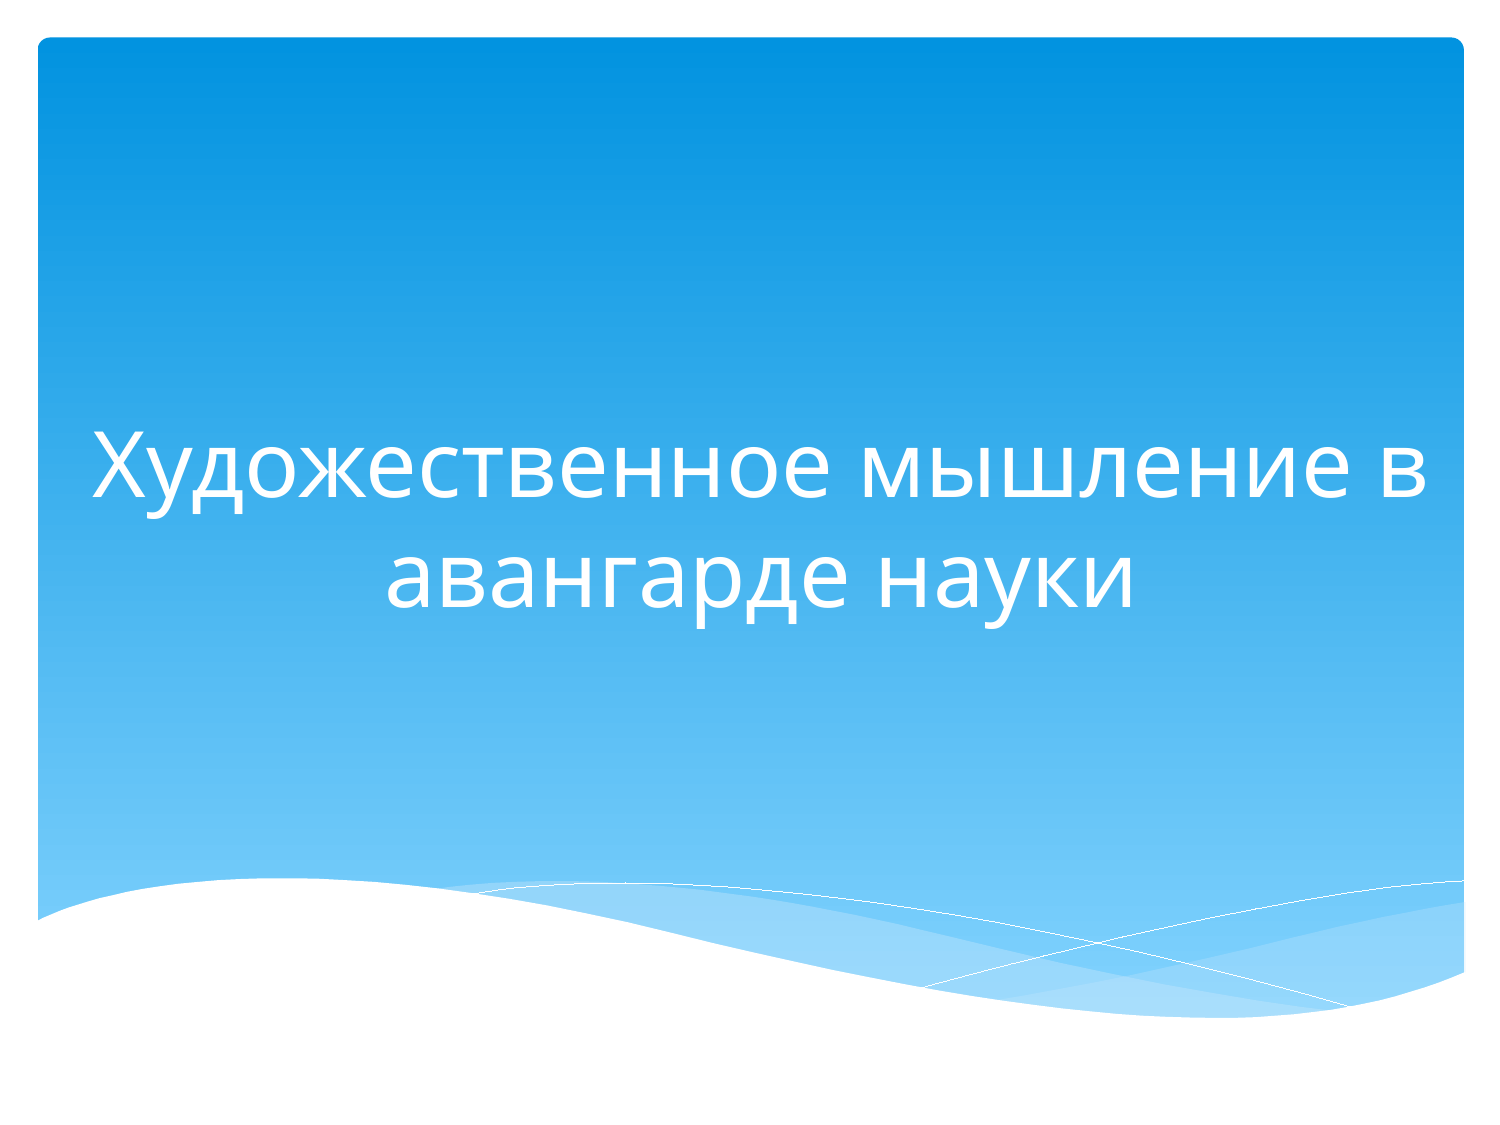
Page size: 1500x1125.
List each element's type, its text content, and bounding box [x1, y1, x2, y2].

title Художественное мышление в авангарде науки [53, 42, 1471, 634]
